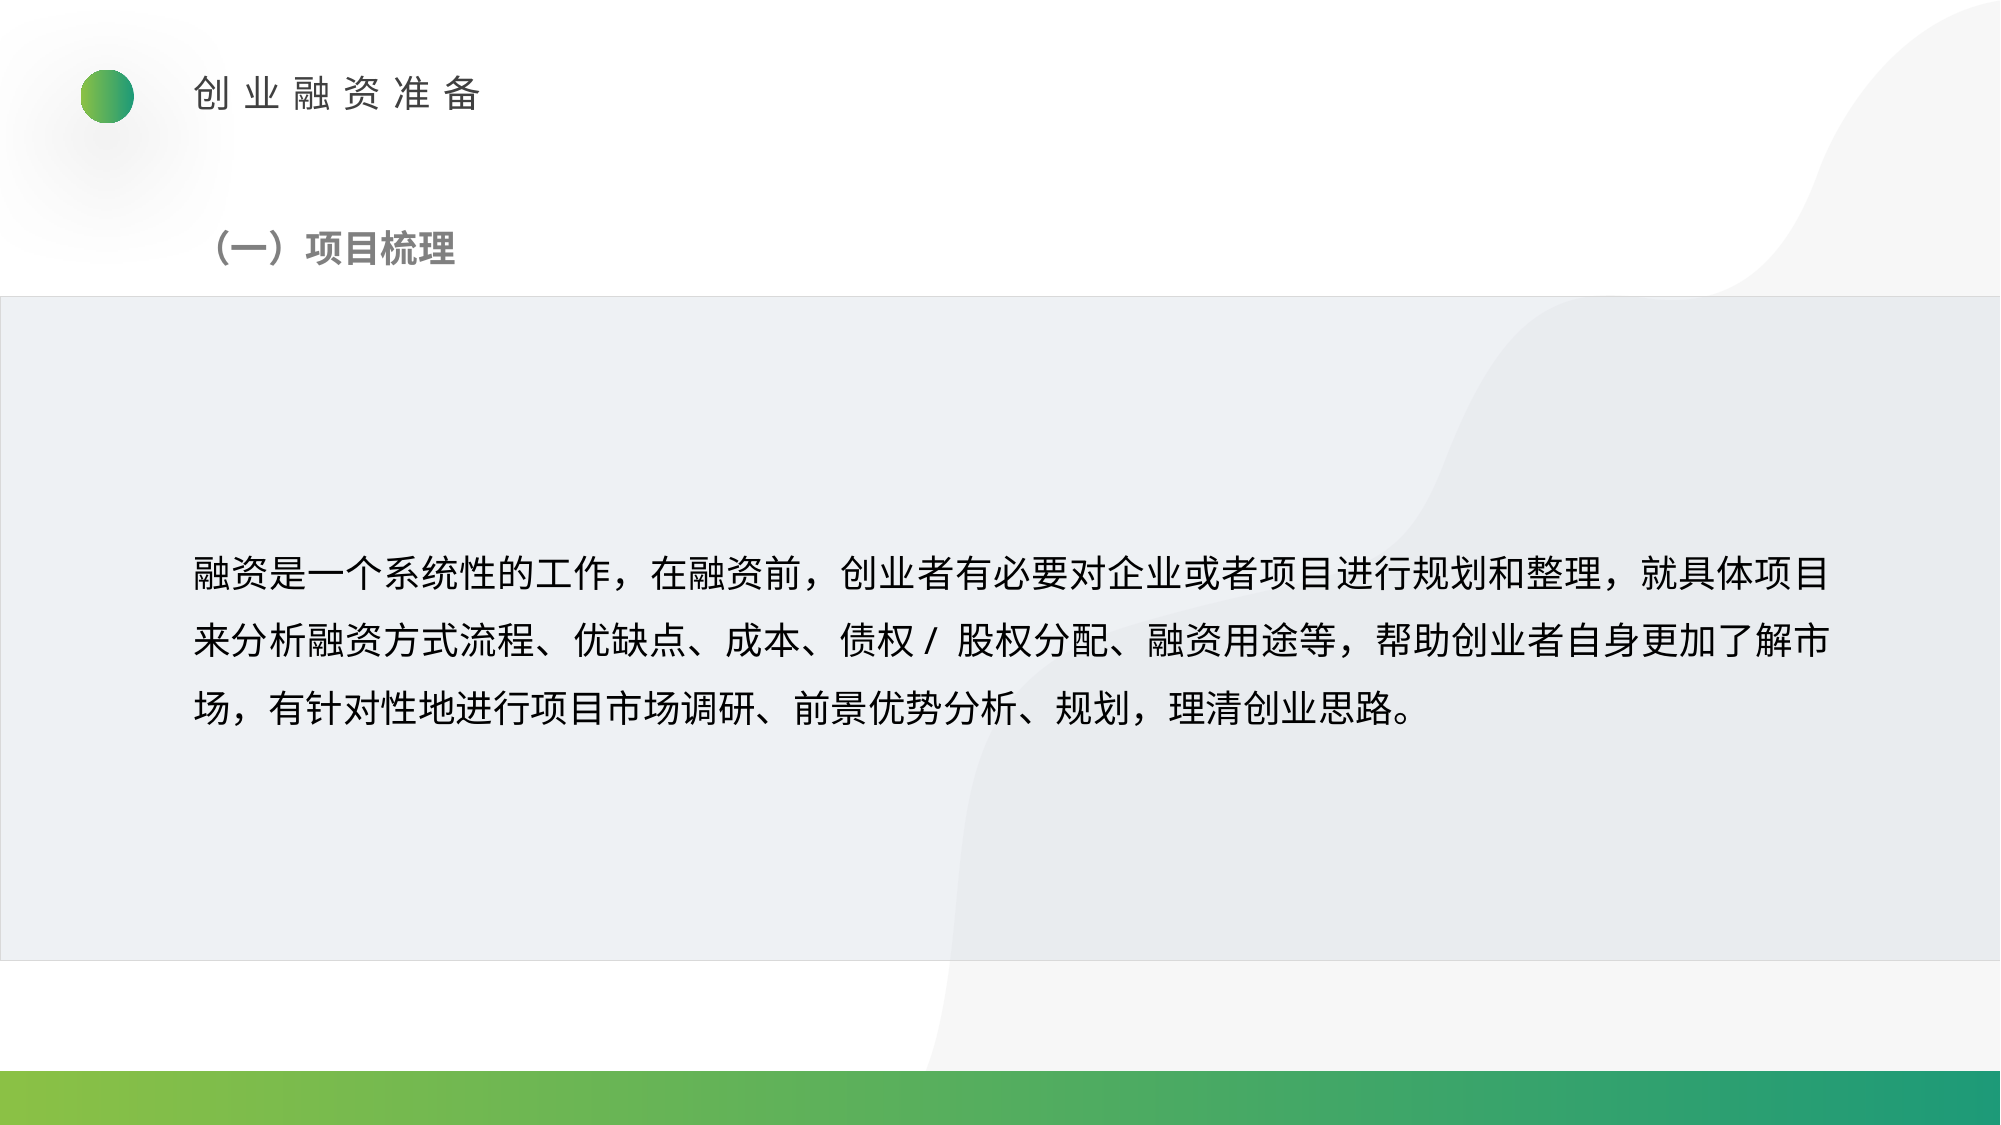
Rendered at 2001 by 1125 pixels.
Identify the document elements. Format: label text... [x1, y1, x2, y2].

text_box 创业融资准备 [178, 62, 965, 123]
text_box [0, 295, 2000, 961]
text_box 融资是一个系统性的工作，在融资前，创业者有必要对企业或者项目进行规划和整理，就具体项目来分析融资方式流程、优缺点、成本、债权/ 股权分配、融资用途等，帮助创业者自身更加了解市场，有针对性地进行项目市场调研、前景优势分析、规划，理清创业思路。 [178, 519, 1846, 737]
text_box （一）项目梳理 [178, 217, 983, 278]
